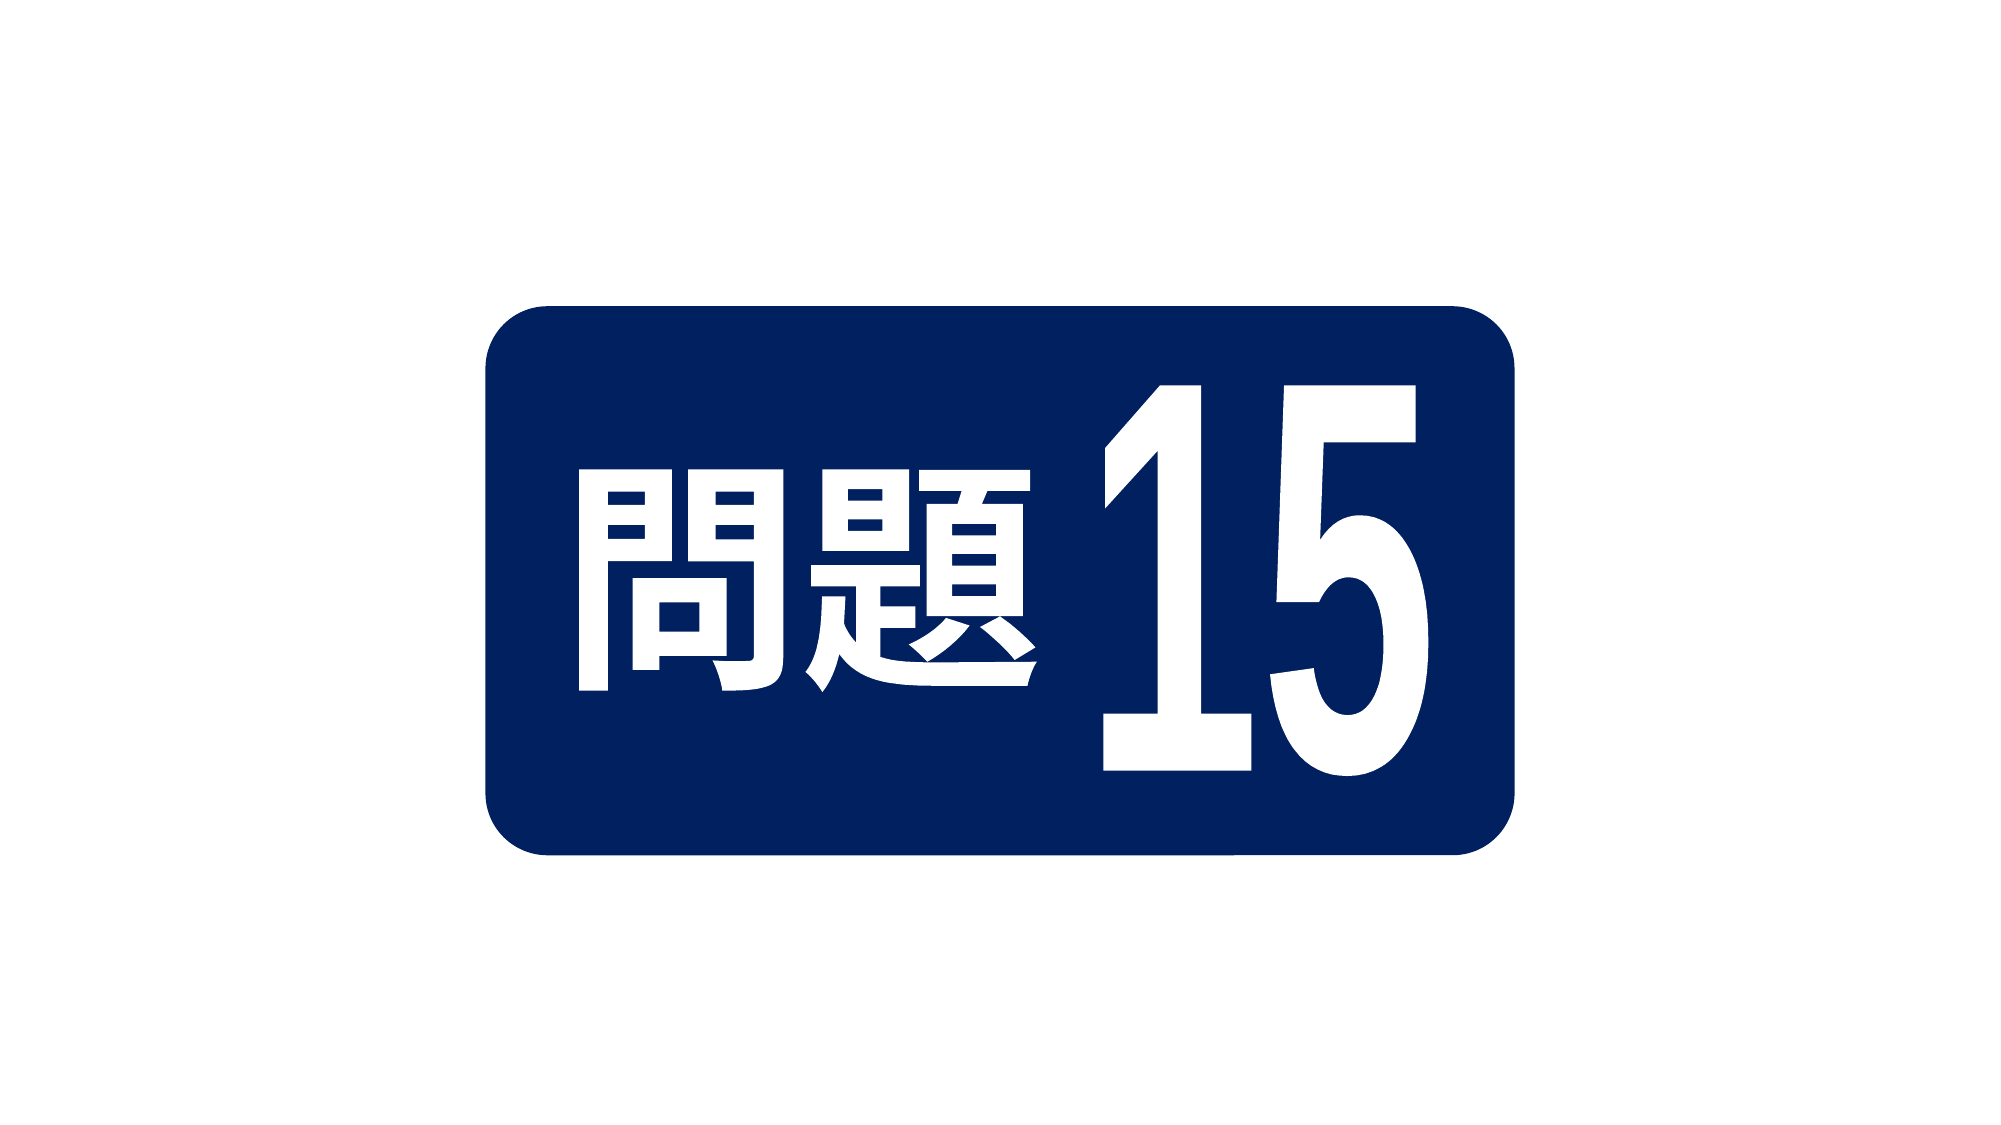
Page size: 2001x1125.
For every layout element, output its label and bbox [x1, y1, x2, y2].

text_box [485, 305, 1515, 856]
